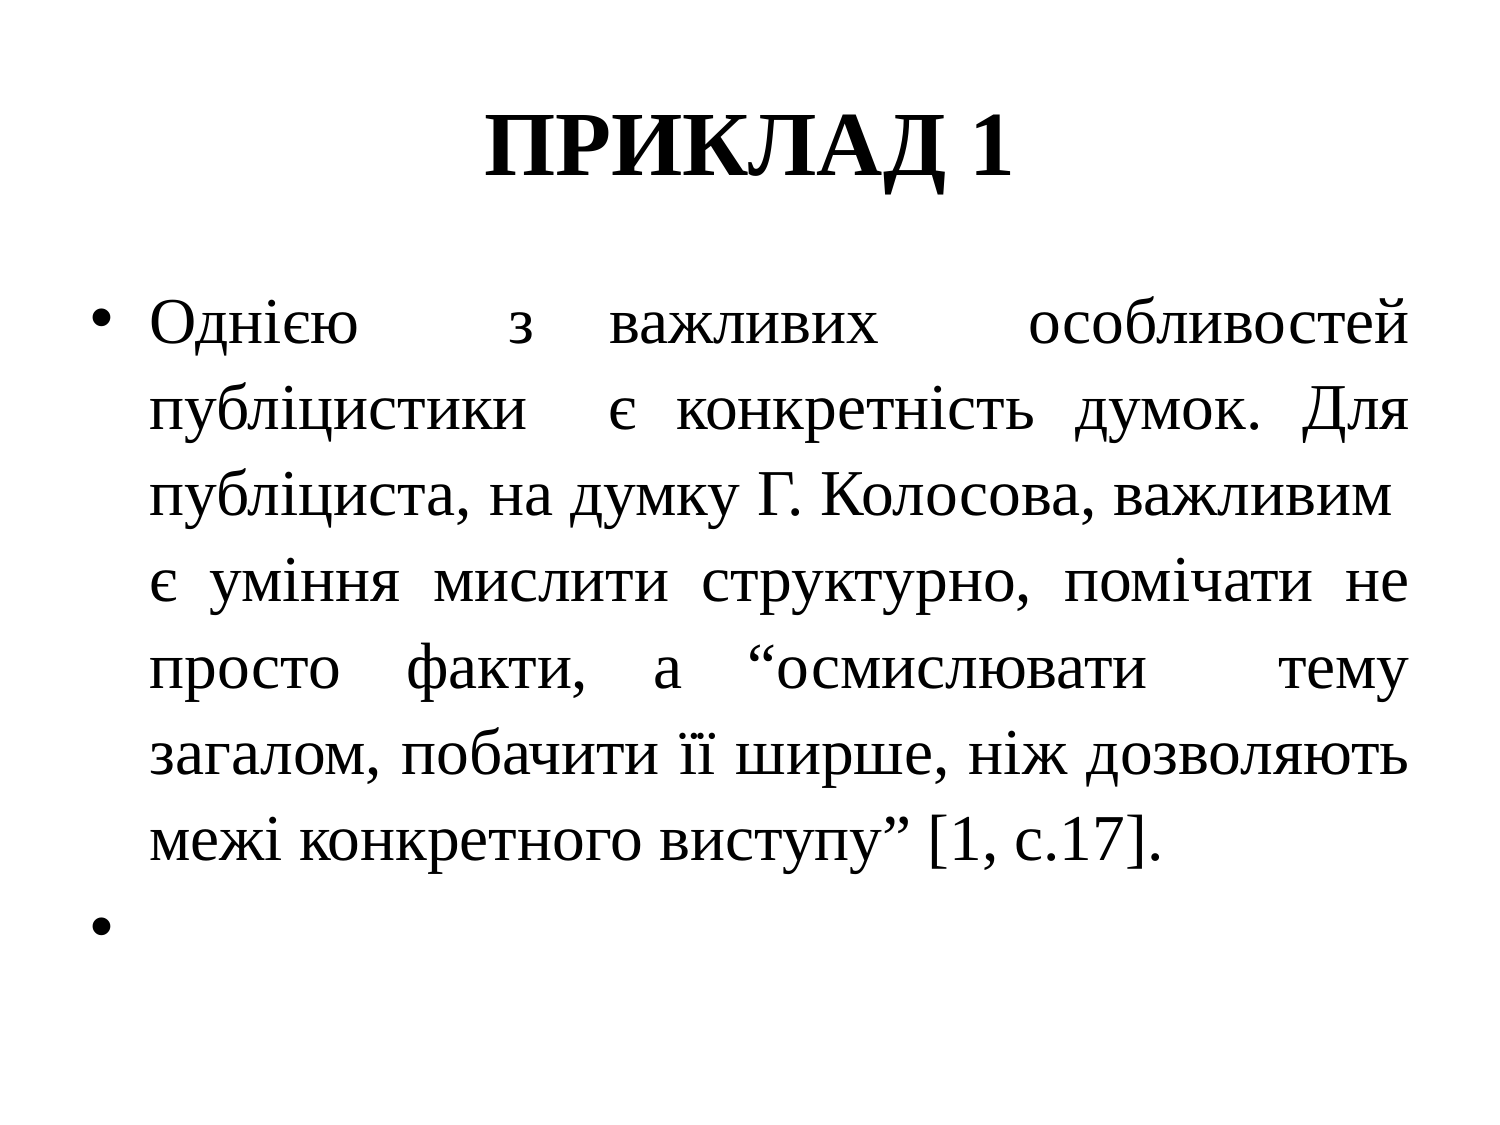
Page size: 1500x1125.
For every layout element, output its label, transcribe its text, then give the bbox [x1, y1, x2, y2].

title ПРИКЛАД 1 [75, 45, 1425, 233]
list Однією з важливих особливостей публіцистики є конкретність думок. Для публіциста, на думку Г. Колосова, важливим є уміння мислити структурно, помічати не просто факти, а “осмислювати тему загалом, побачити її ширше, ніж дозволяють межі конкретного виступу” [1, с.17]. [75, 262, 1425, 1005]
